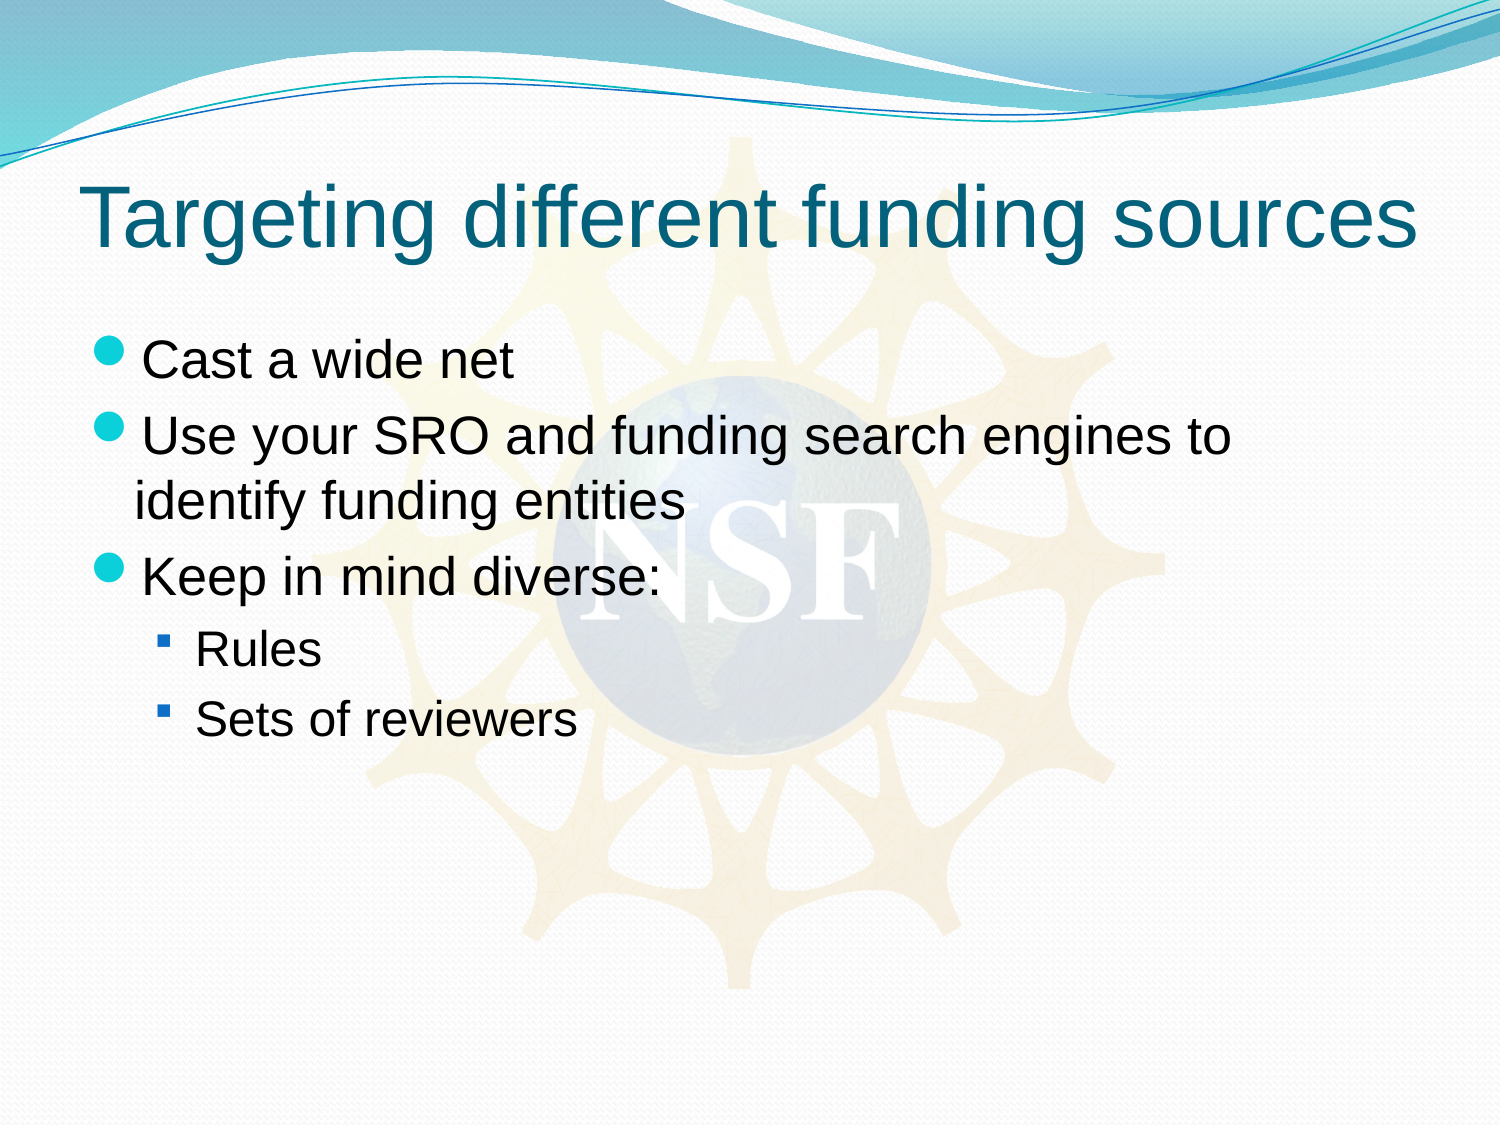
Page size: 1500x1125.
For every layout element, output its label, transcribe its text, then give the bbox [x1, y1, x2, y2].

list Cast a wide net Use your SRO and funding search engines to identify funding entities Keep in mind diverse: Rules Sets of reviewers [75, 317, 1425, 1038]
picture [312, 137, 1165, 990]
title Targeting different funding sources [75, 115, 1425, 303]
